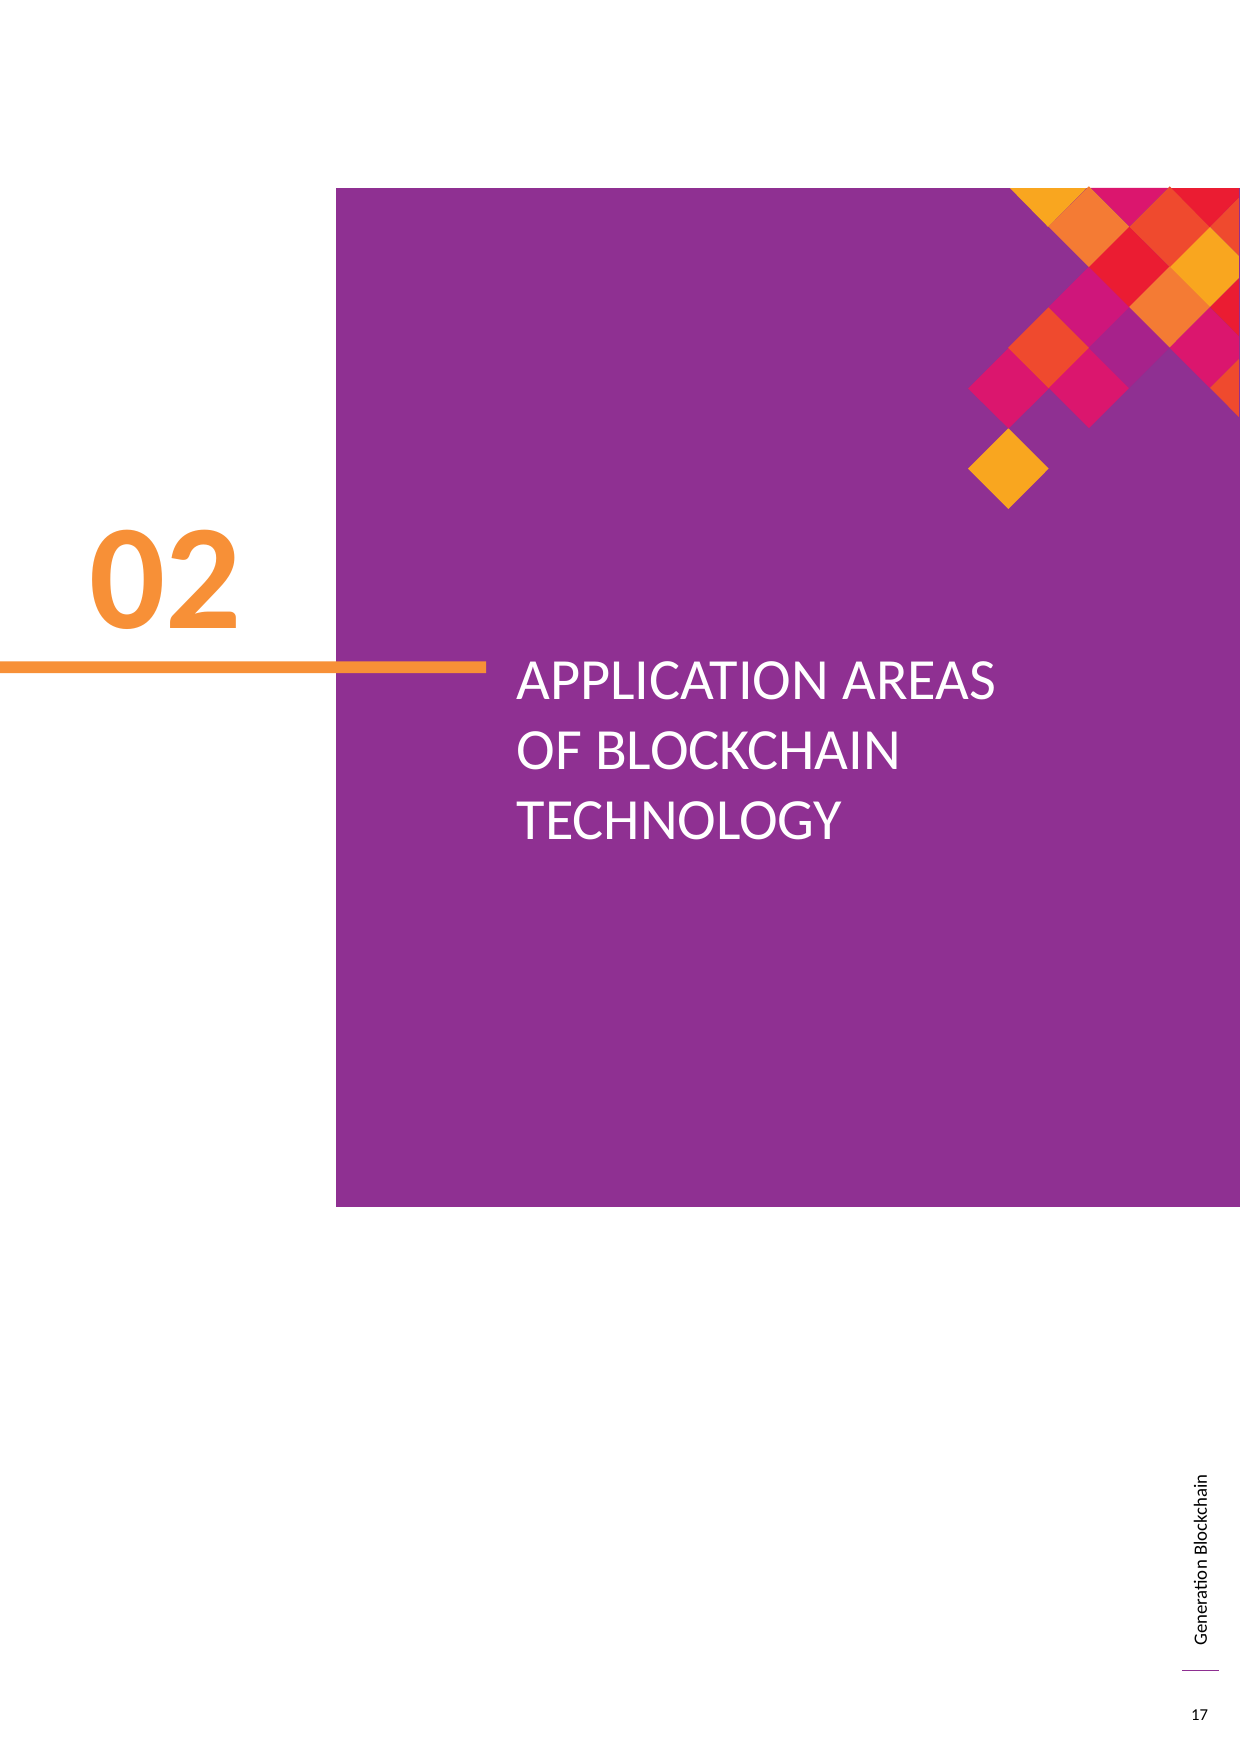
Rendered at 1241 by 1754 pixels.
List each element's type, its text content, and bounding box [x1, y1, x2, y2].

list 02 [74, 471, 375, 727]
list APPLICATION AREAS OF BLOCKCHAIN TECHNOLOGY [501, 634, 1074, 951]
slide_number 17 [1170, 1692, 1229, 1736]
